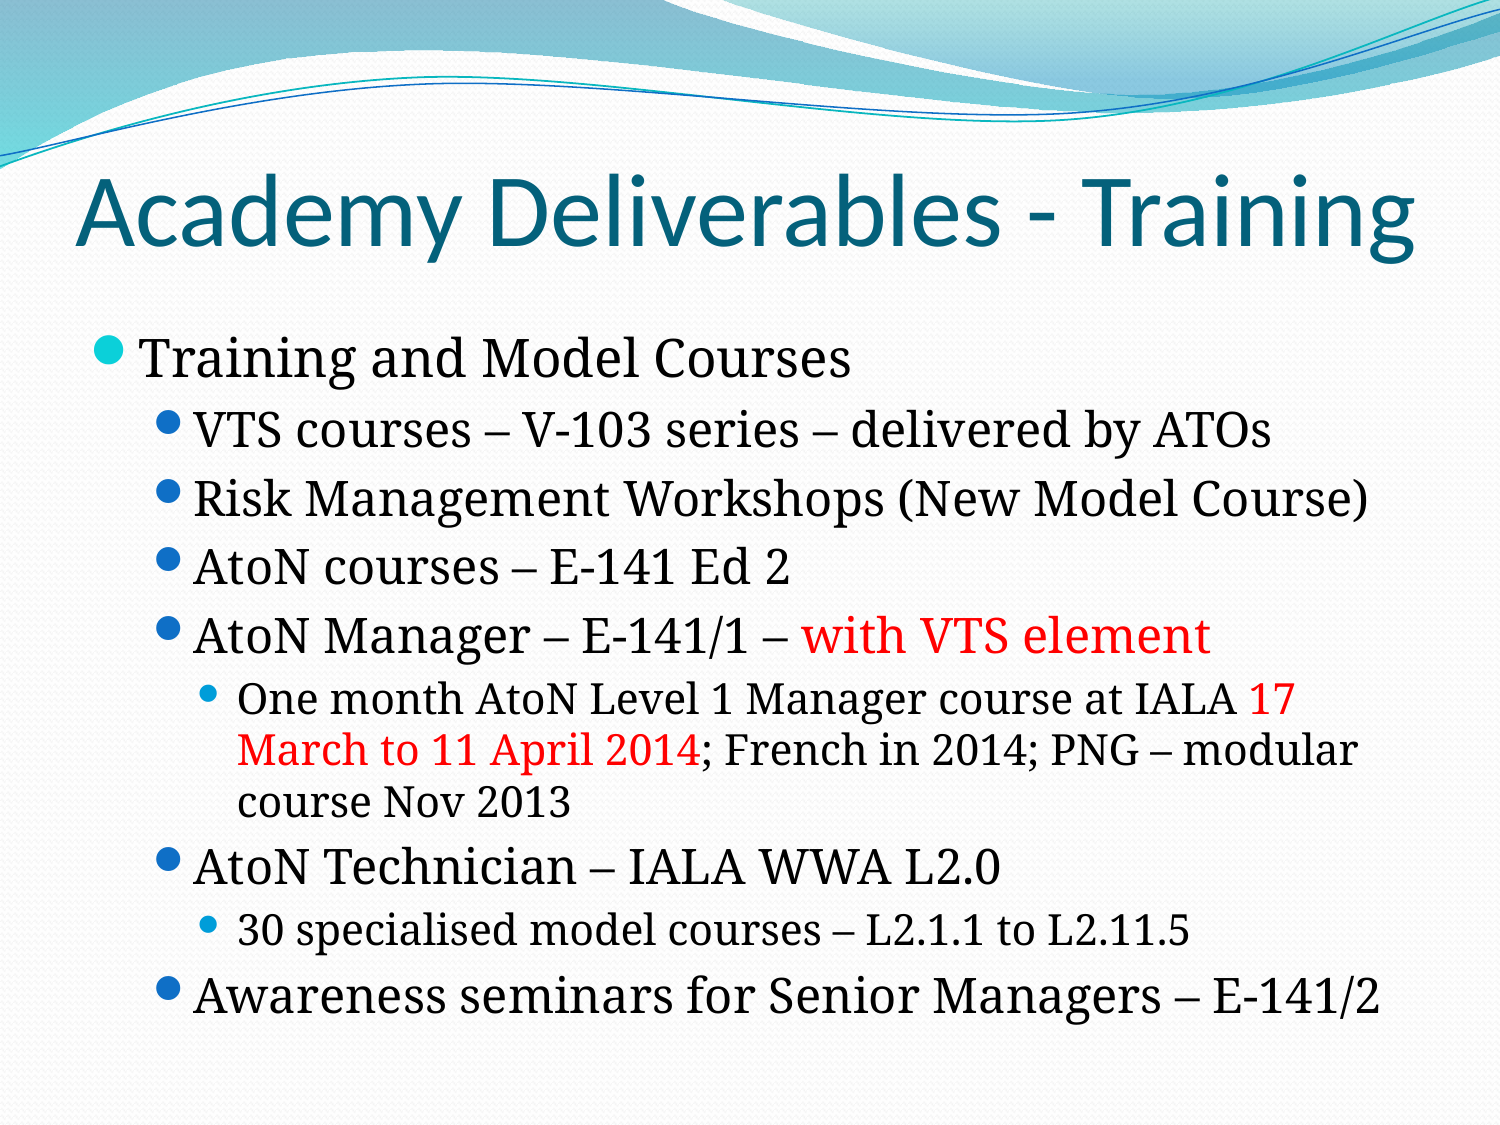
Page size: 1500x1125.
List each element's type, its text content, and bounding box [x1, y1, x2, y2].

list Training and Model Courses VTS courses – V-103 series – delivered by ATOs Risk Management Workshops (New Model Course) AtoN courses – E-141 Ed 2 AtoN Manager – E-141/1 – with VTS element One month AtoN Level 1 Manager course at IALA 17 March to 11 April 2014; French in 2014; PNG – modular course Nov 2013 AtoN Technician – IALA WWA L2.0 30 specialised model courses – L2.1.1 to L2.11.5 Awareness seminars for Senior Managers – E-141/2 [75, 317, 1425, 1038]
title Academy Deliverables - Training [75, 115, 1425, 268]
